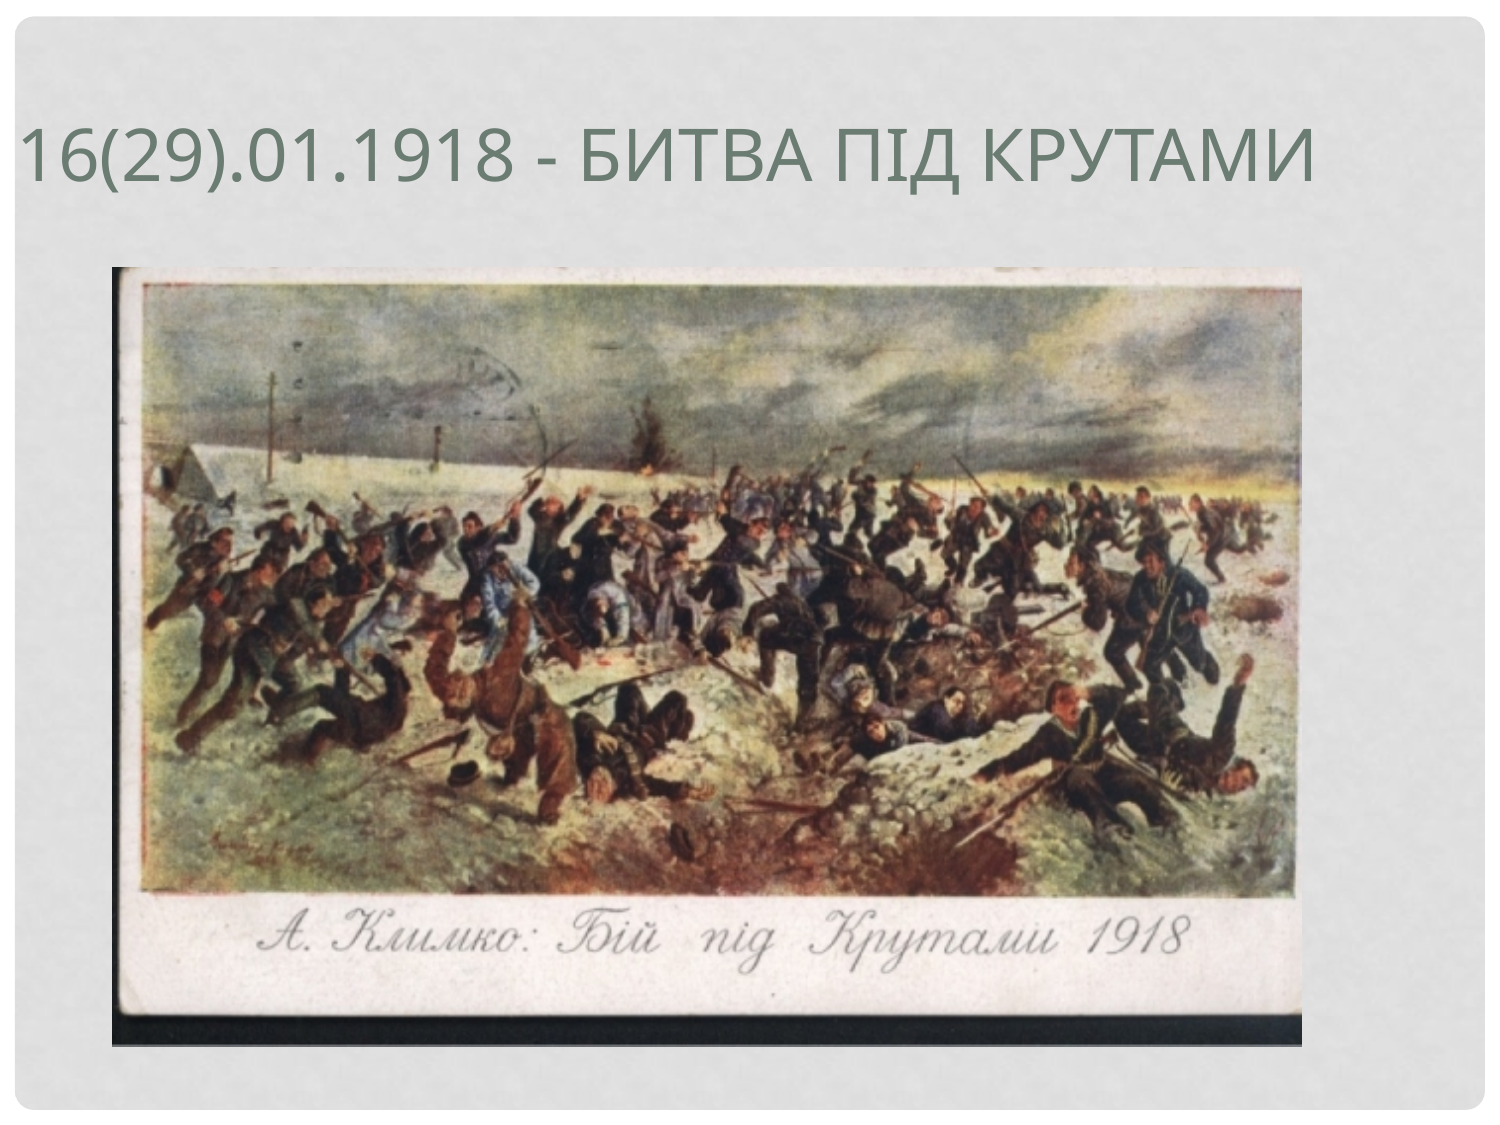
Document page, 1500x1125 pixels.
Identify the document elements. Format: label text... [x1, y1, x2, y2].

title 16(29).01.1918 - БИТВА ПІД КРУТАМИ [0, 66, 1356, 238]
picture [14, 16, 1485, 1110]
